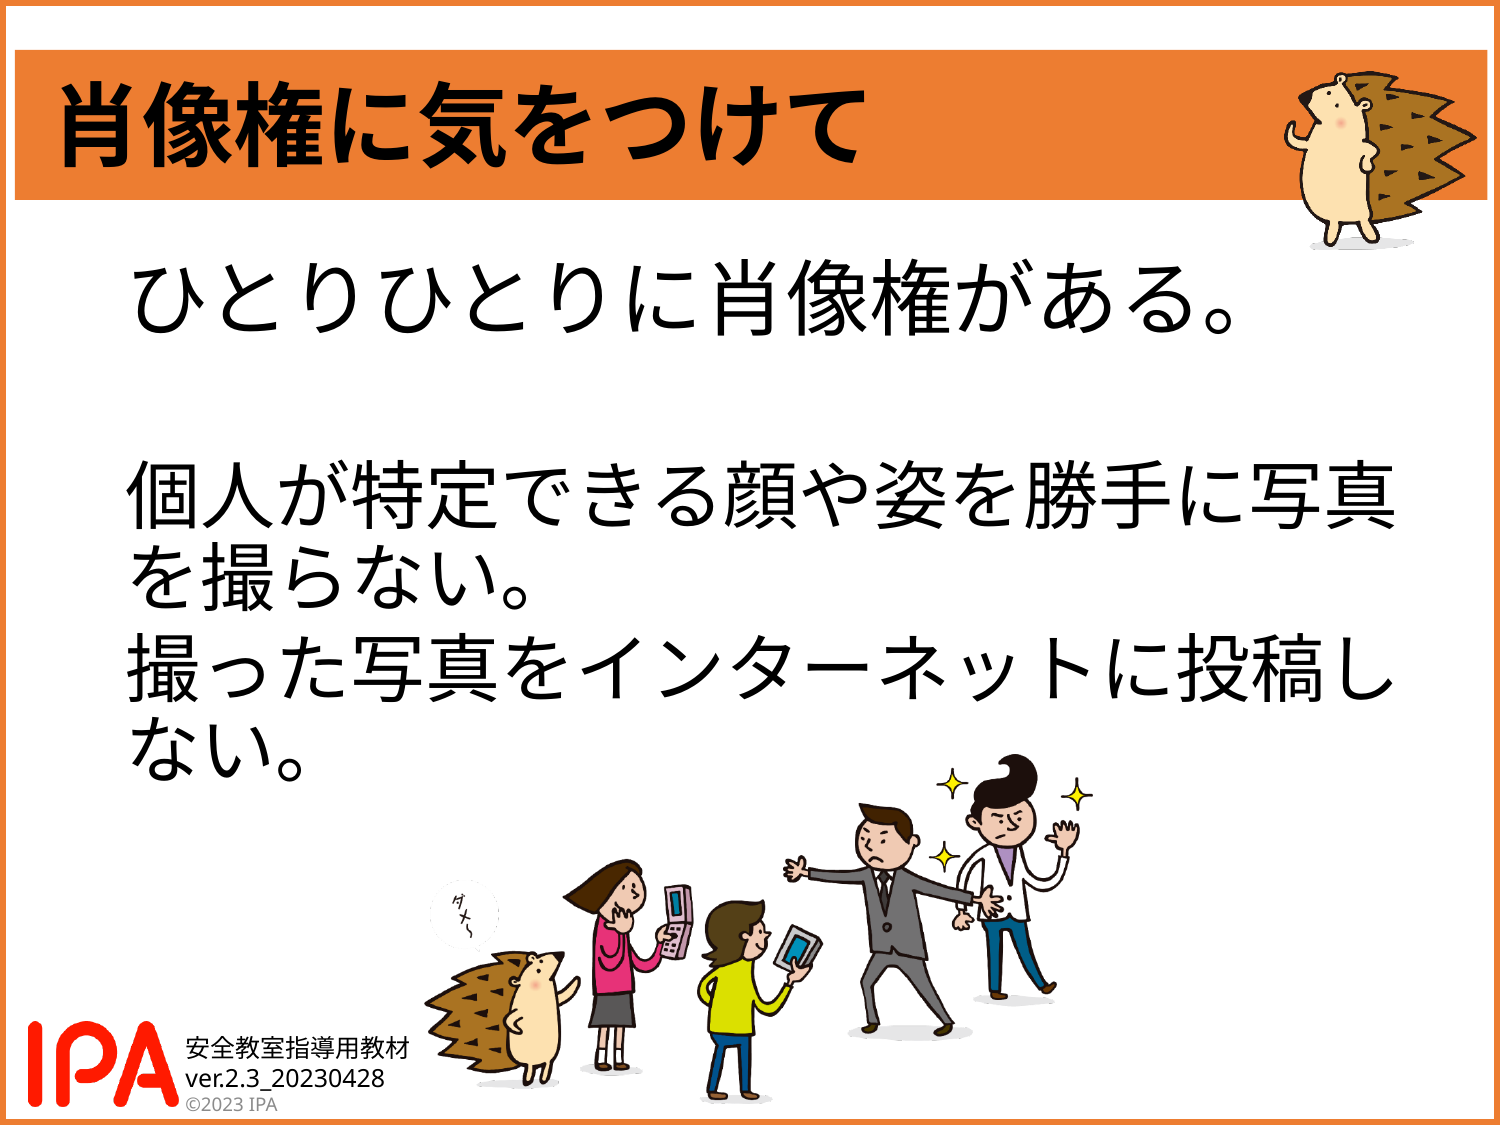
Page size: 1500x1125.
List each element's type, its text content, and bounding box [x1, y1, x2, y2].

picture [28, 1021, 179, 1107]
picture [424, 754, 1093, 1104]
picture [1284, 71, 1477, 250]
title 肖像権に気をつけて [35, 65, 1341, 195]
list ひとりひとりに肖像権がある。 個人が特定できる顔や姿を勝手に写真を撮らない。 撮った写真をインターネットに投稿しない。 [35, 249, 1424, 991]
